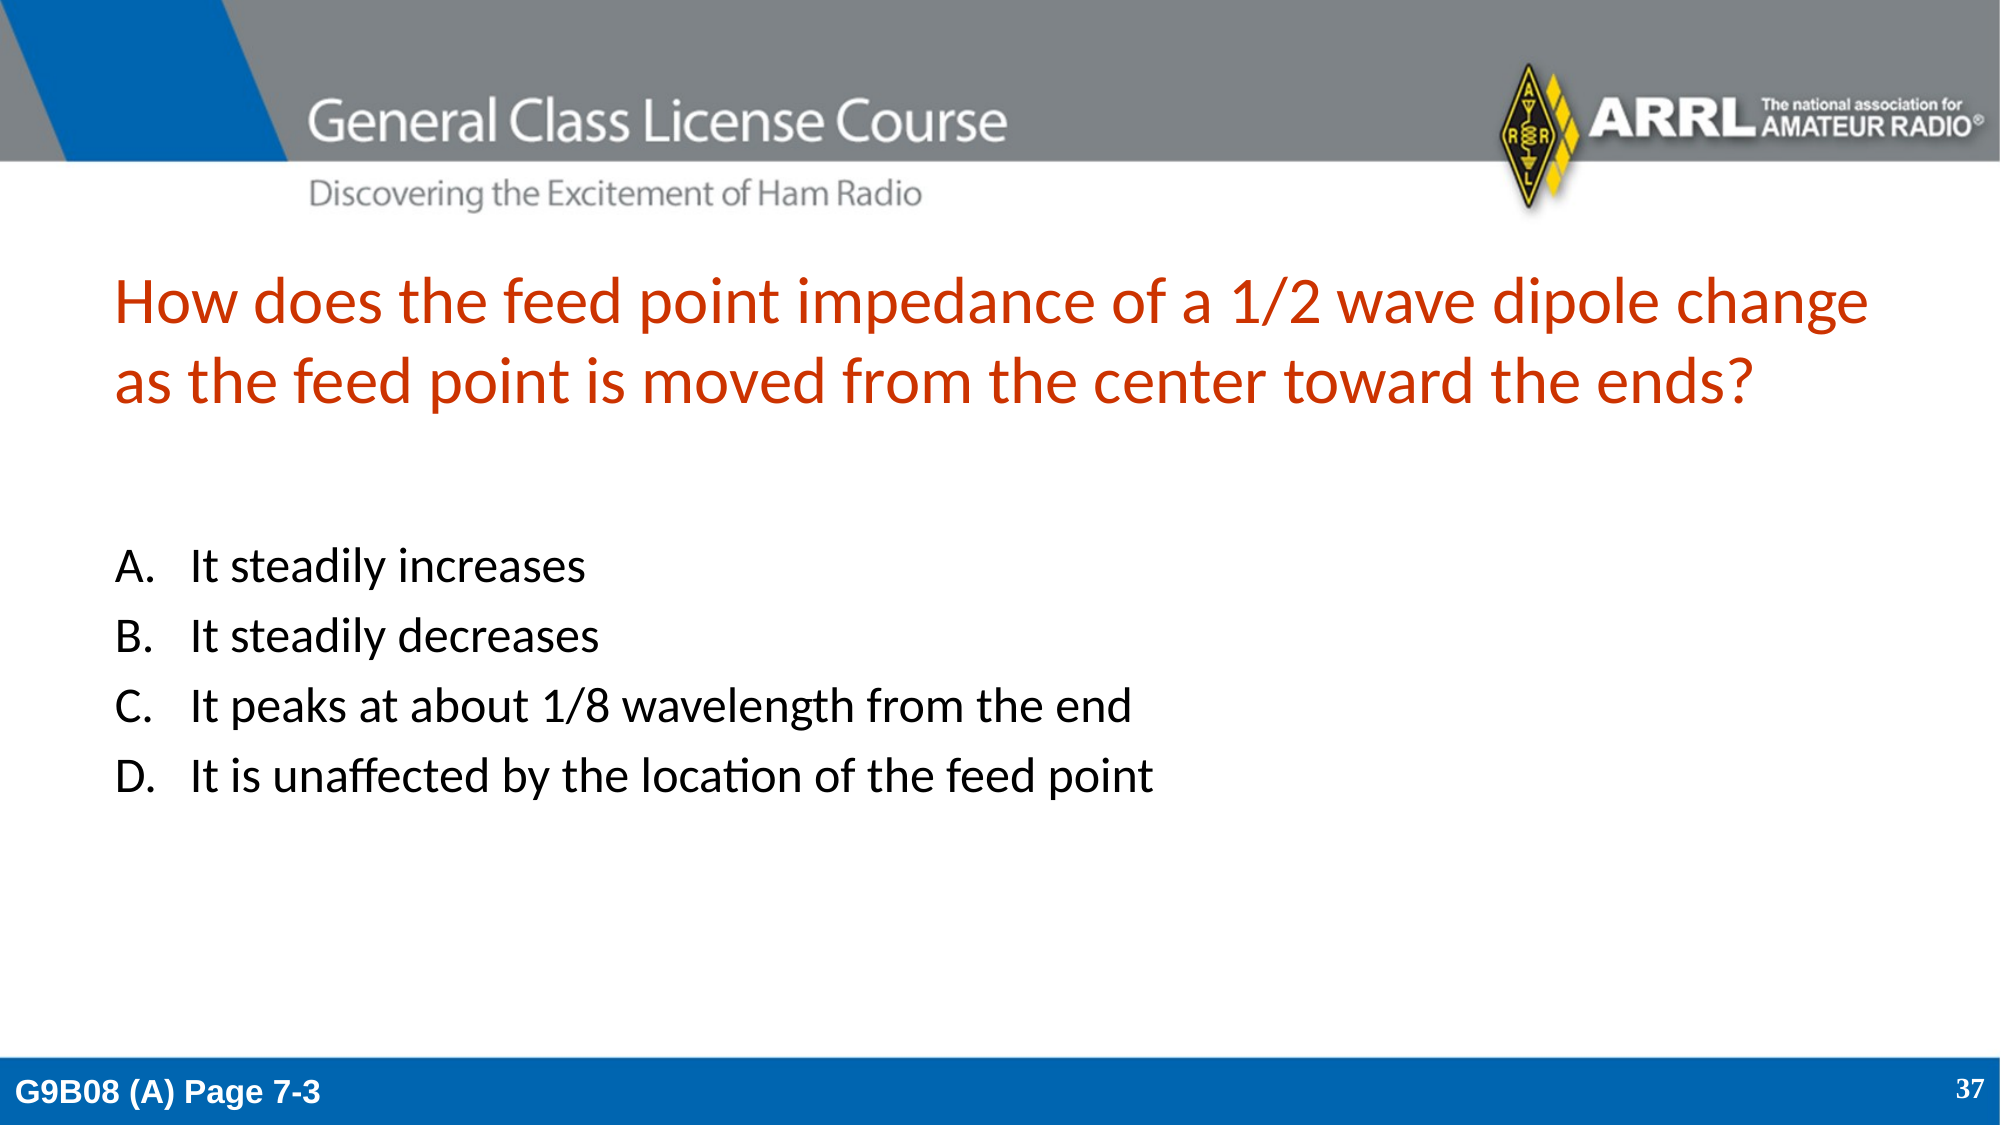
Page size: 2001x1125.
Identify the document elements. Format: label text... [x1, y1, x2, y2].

list It steadily increases It steadily decreases It peaks at about 1/8 wavelength from the end It is unaffected by the location of the feed point [99, 525, 1900, 1005]
picture [0, 0, 2001, 1125]
title How does the feed point impedance of a 1/2 wave dipole change as the feed point is moved from the center toward the ends? [99, 249, 1900, 468]
text_box 37 [1875, 1062, 2000, 1113]
text_box G9B08 (A) Page 7-3 [0, 1062, 1313, 1118]
